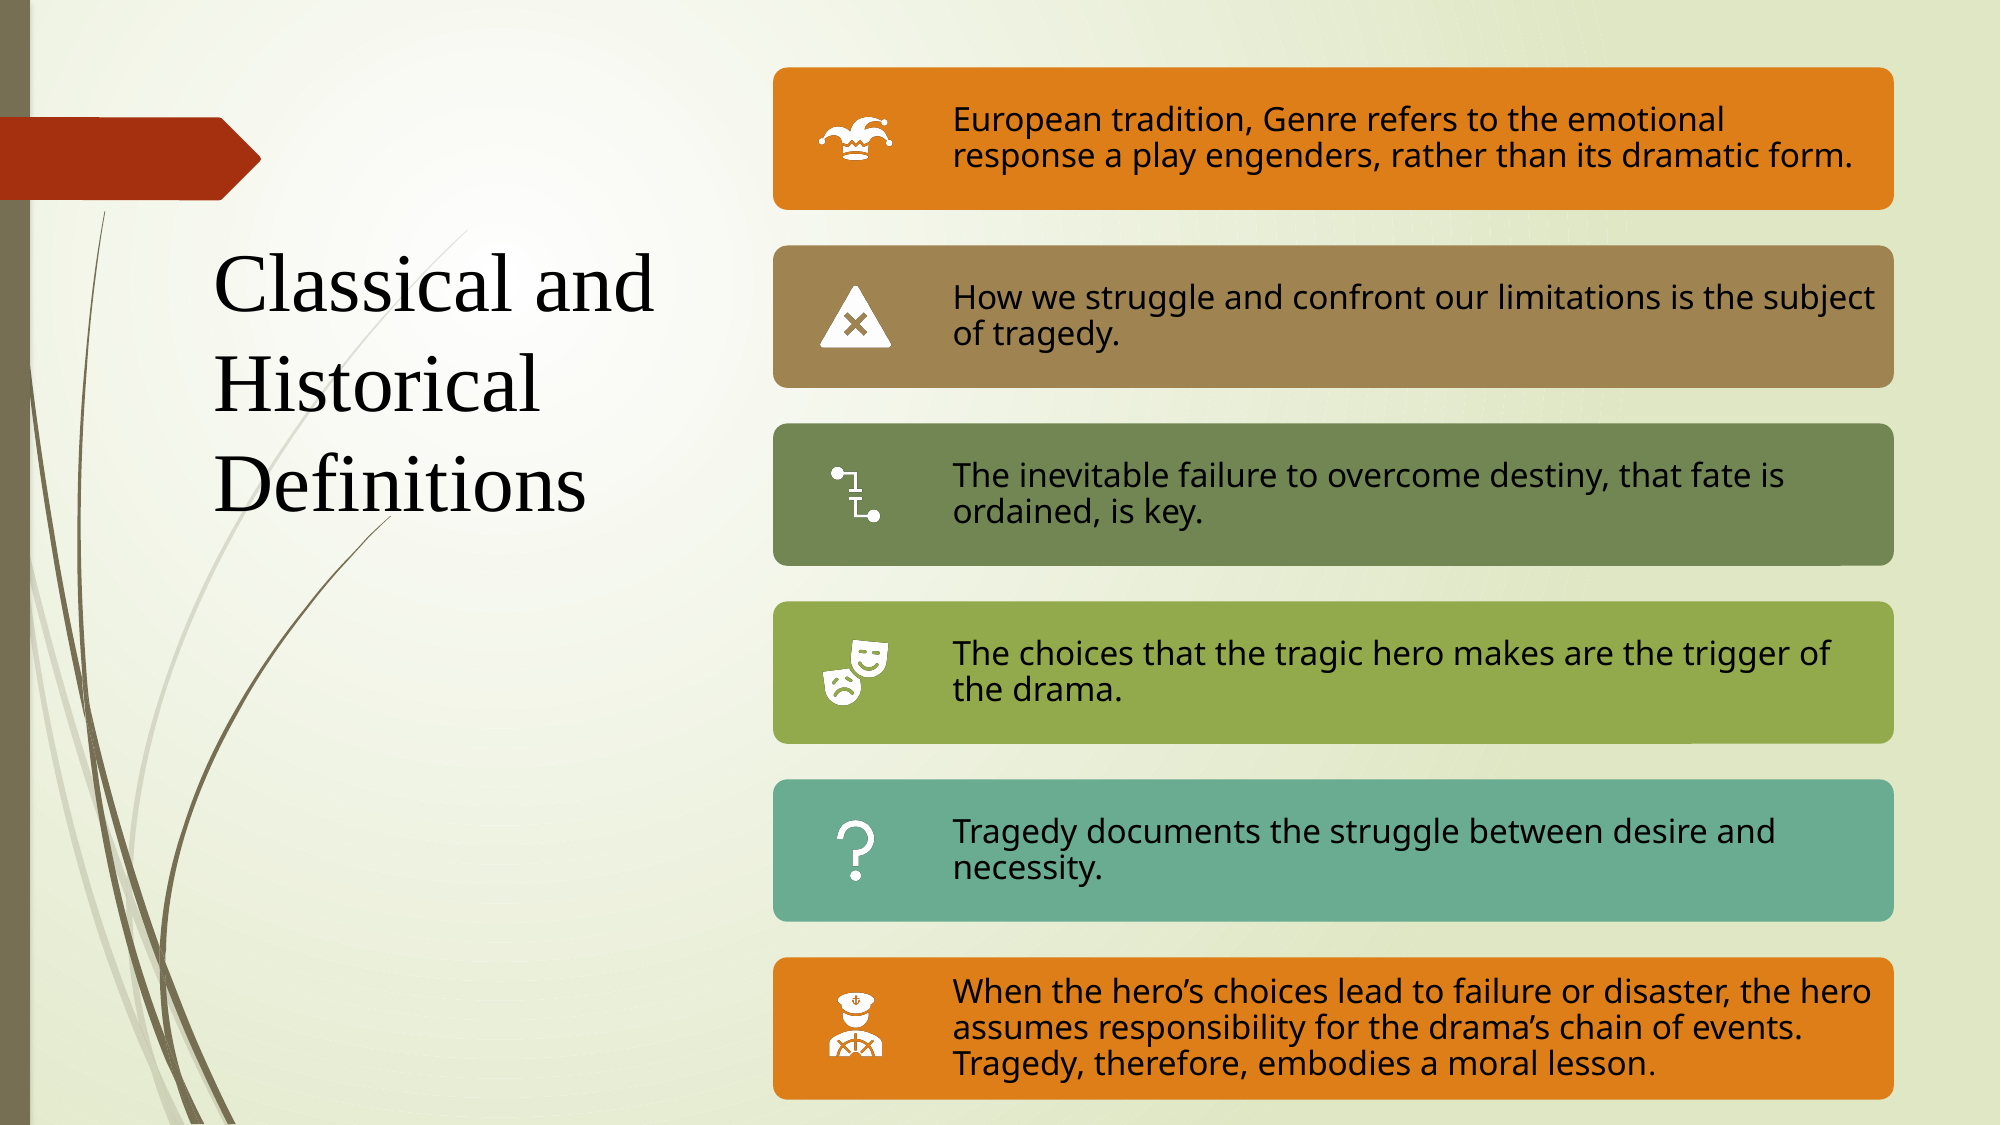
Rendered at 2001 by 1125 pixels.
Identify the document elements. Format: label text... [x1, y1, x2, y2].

title Classical and Historical Definitions [198, 220, 768, 718]
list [772, 66, 1895, 1101]
